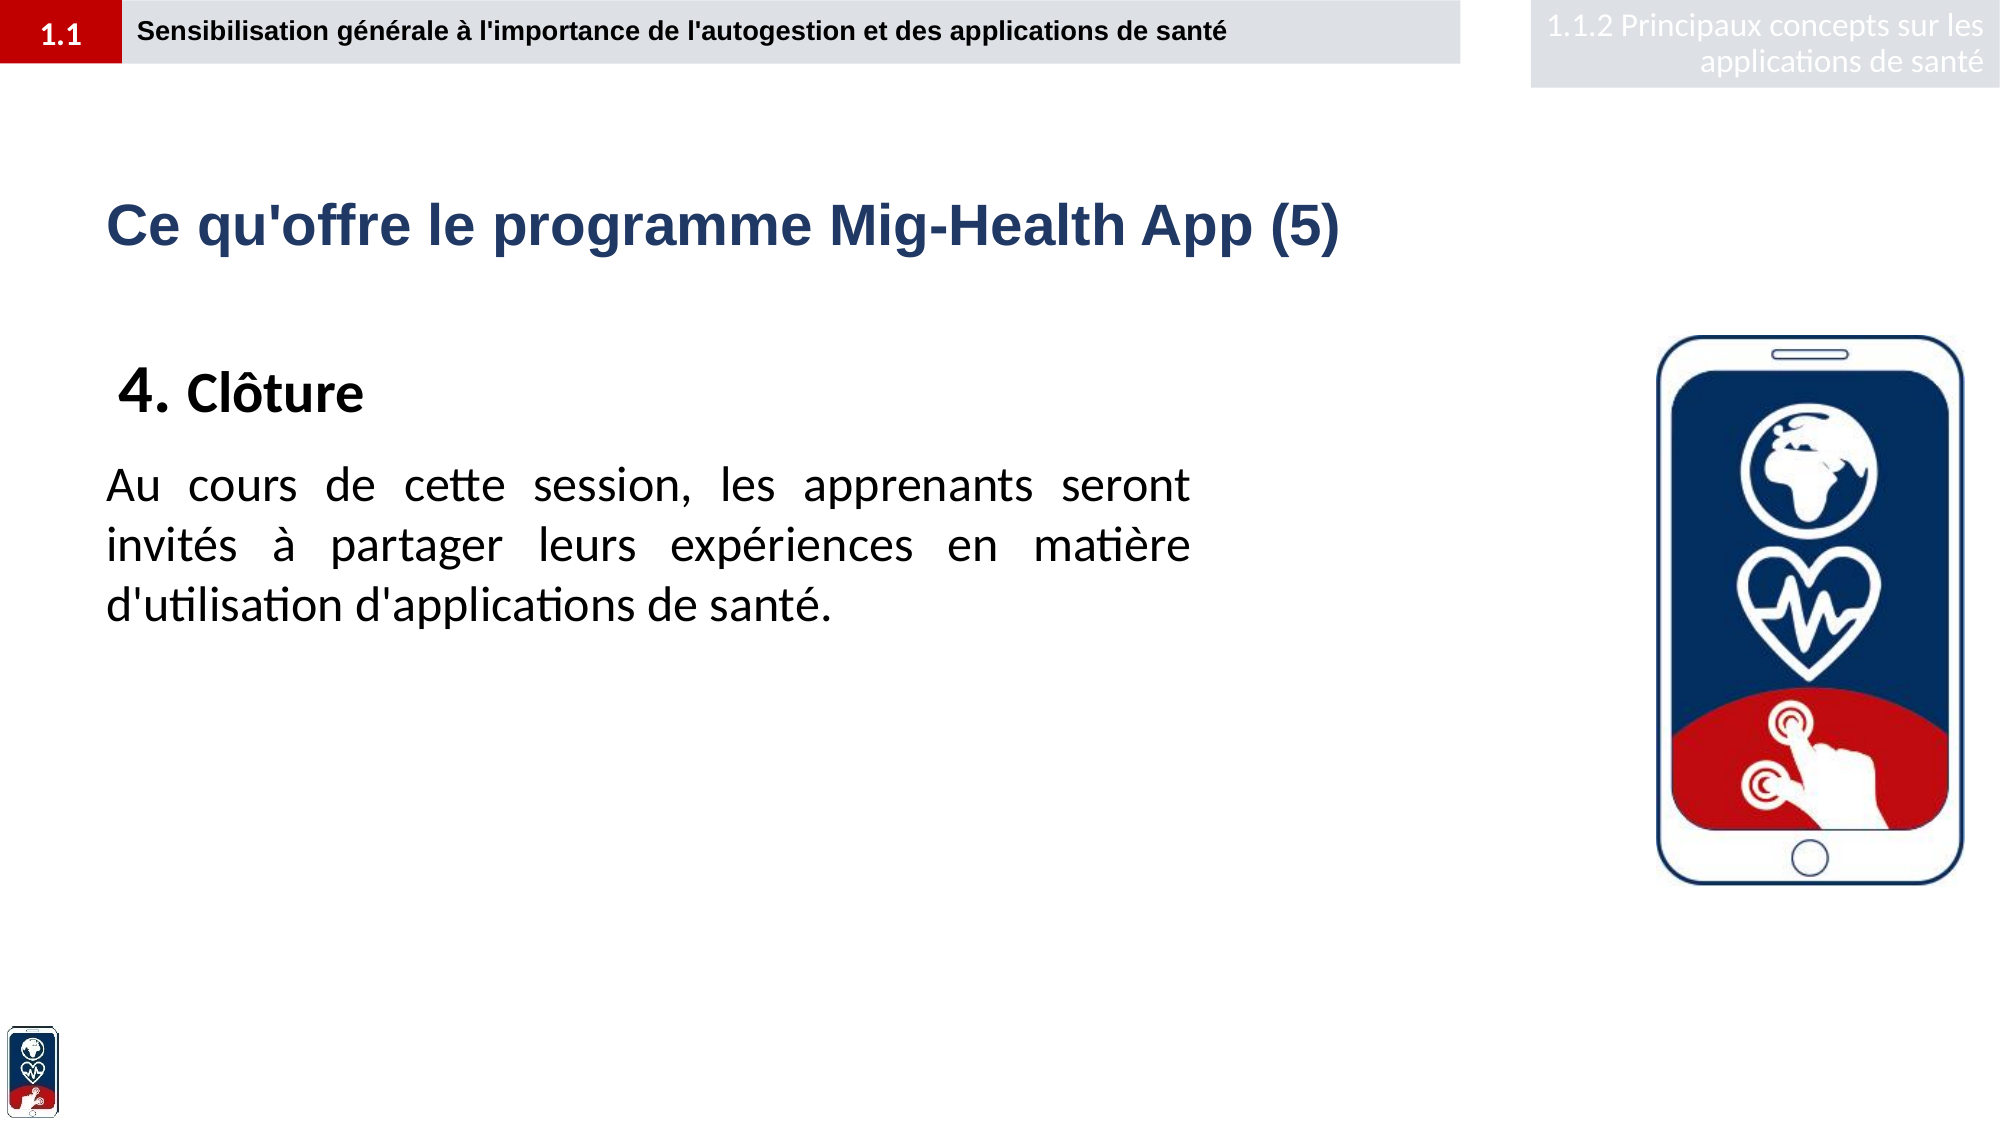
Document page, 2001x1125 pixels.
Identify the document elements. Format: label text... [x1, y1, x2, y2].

title Ce qu'offre le programme Mig-Health App (5) [91, 177, 1906, 277]
text_box Sensibilisation générale à l'importance de l'autogestion et des applications de santé [122, 0, 1461, 64]
picture [1656, 335, 1965, 887]
text_box 1.1.2 Principaux concepts sur les applications de santé [1530, 0, 2000, 88]
picture [7, 1026, 59, 1118]
list 4. Clôture Au cours de cette session, les apprenants seront invités à partager leurs expériences en matière d'utilisation d'applications de santé. [91, 295, 1208, 920]
text_box 1.1 [0, 0, 122, 64]
